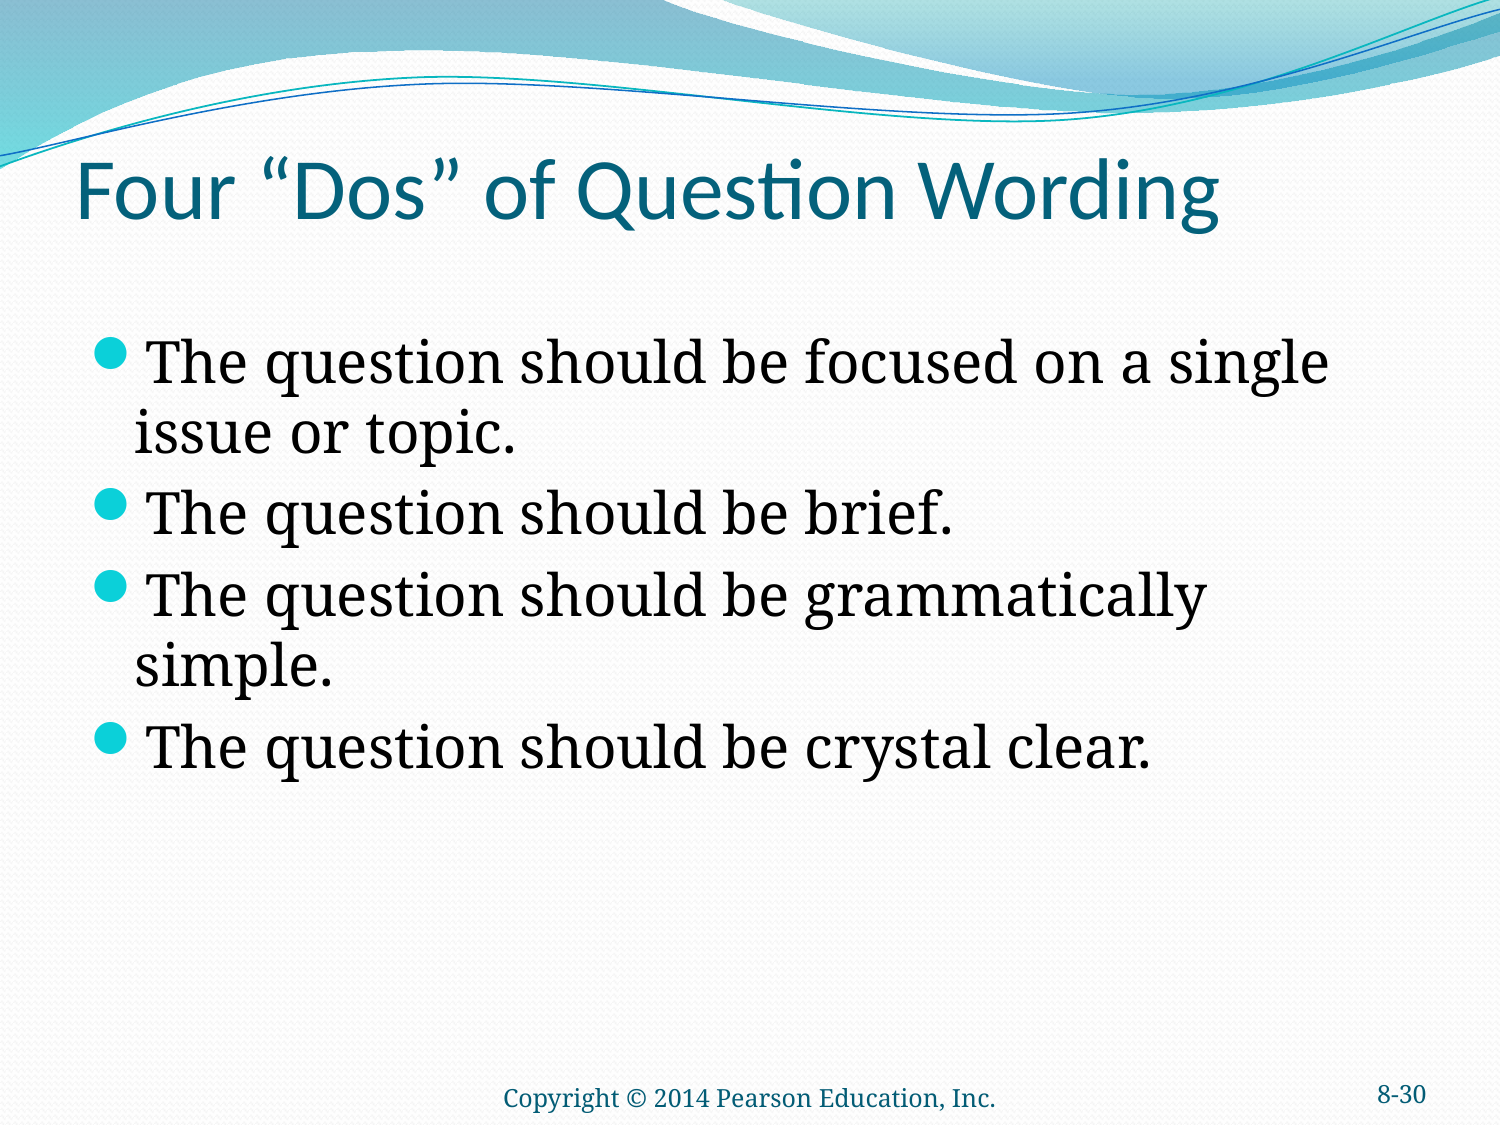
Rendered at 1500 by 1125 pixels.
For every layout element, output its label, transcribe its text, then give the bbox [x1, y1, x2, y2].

title Four “Dos” of Question Wording [75, 87, 1425, 275]
list The question should be focused on a single issue or topic. The question should be brief. The question should be grammatically simple. The question should be crystal clear. [75, 317, 1425, 1038]
